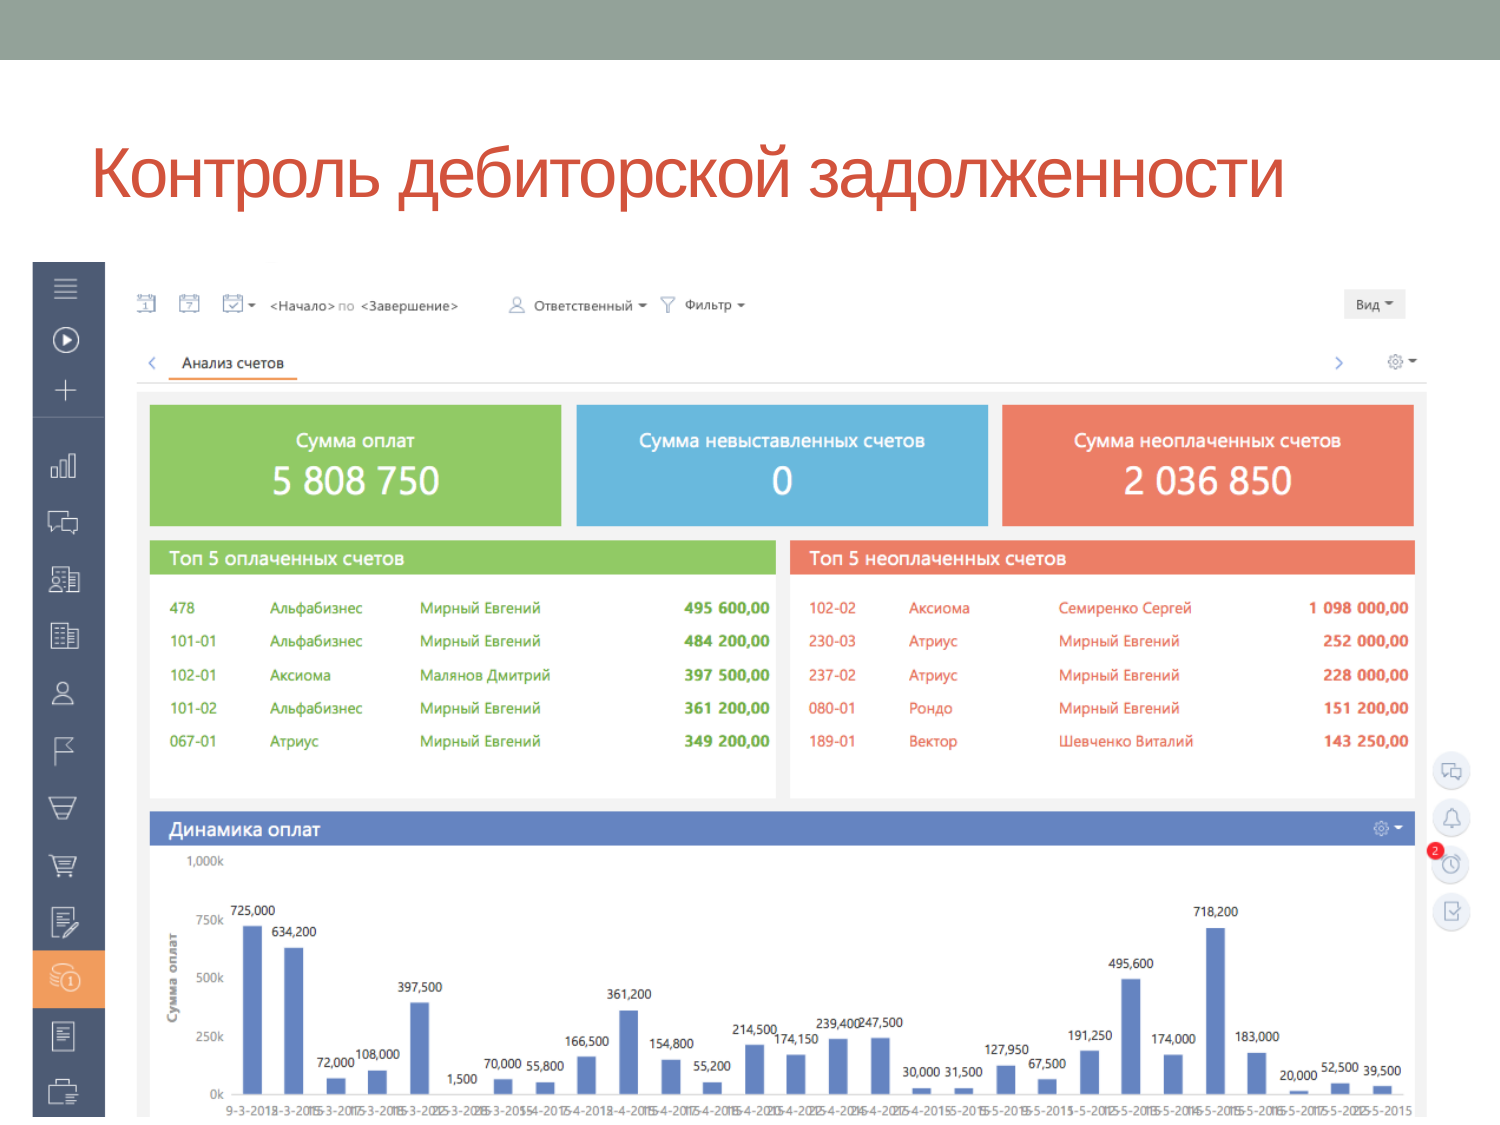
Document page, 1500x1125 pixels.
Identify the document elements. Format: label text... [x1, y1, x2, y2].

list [32, 262, 1474, 1117]
title Контроль дебиторской задолженности [75, 87, 1425, 250]
